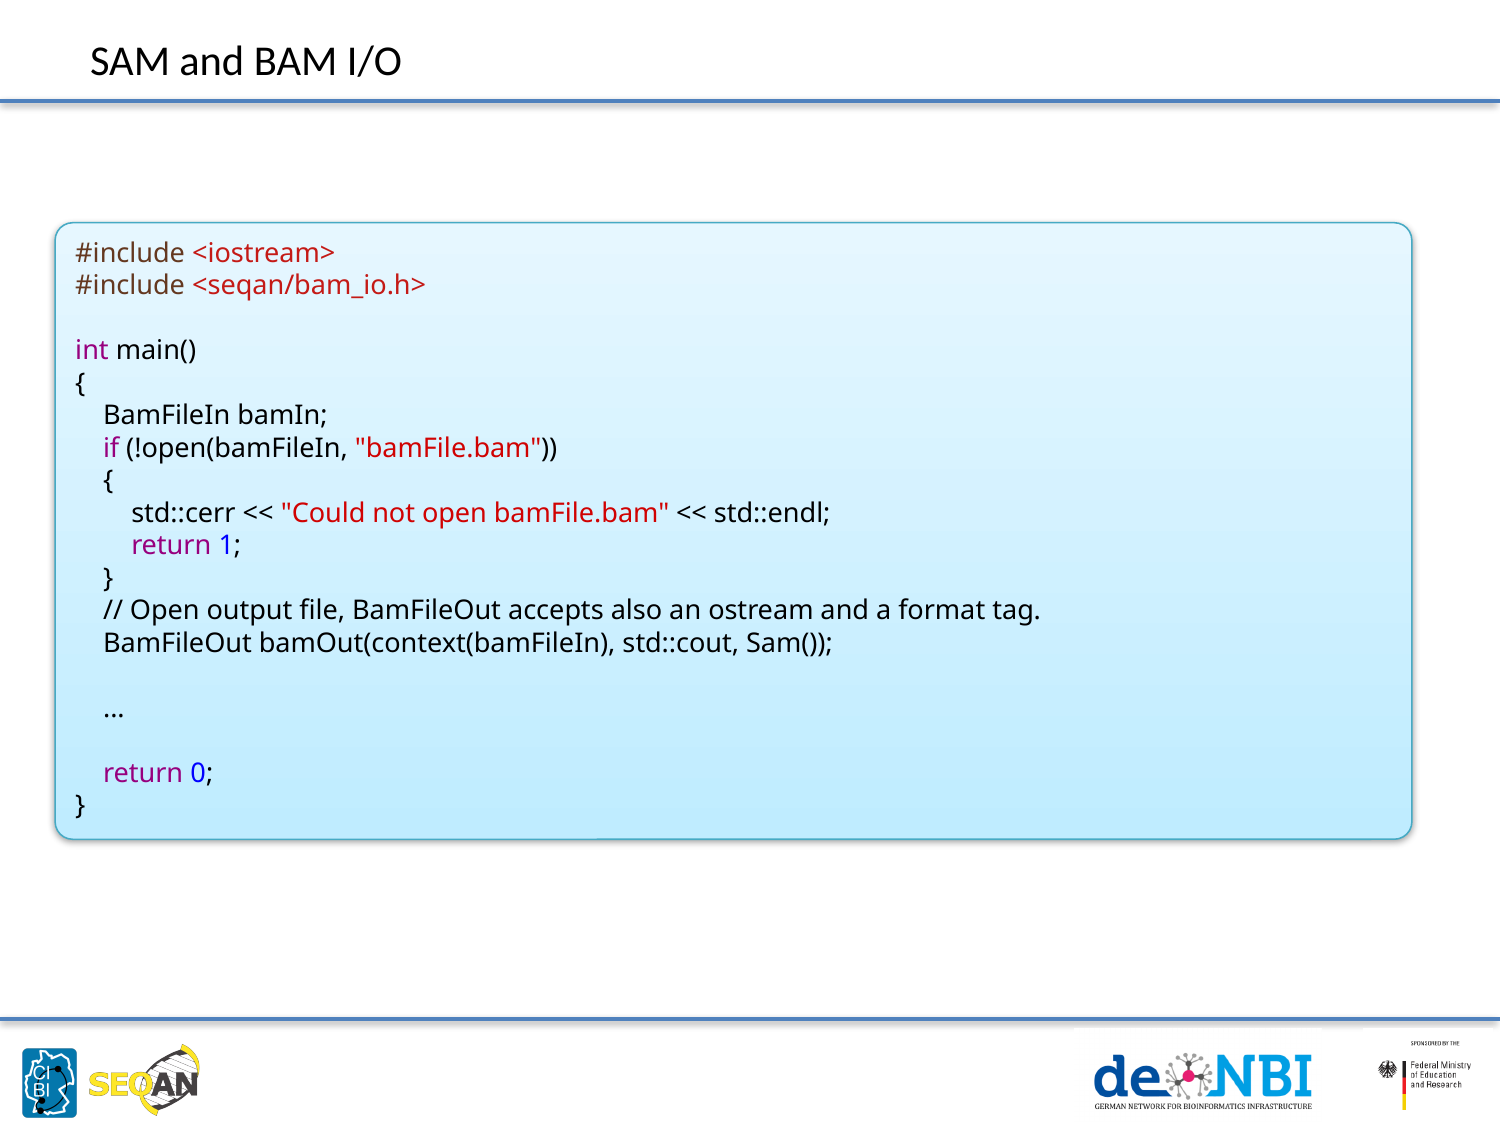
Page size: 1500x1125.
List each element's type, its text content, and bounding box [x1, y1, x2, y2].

text_box #include <iostream> #include <seqan/bam_io.h> int main() { BamFileIn bamIn; if (!open(bamFileIn, "bamFile.bam")) { std::cerr << "Could not open bamFile.bam" << std::endl; return 1; } // Open output file, BamFileOut accepts also an ostream and a format tag. BamFileOut bamOut(context(bamFileIn), std::cout, Sam()); ... return 0; } [54, 221, 1413, 841]
picture [75, 1042, 202, 1121]
title SAM and BAM I/O [75, 25, 1425, 92]
picture [40, 1051, 48, 1059]
picture [1074, 1028, 1322, 1122]
picture [33, 1108, 44, 1113]
picture [31, 1060, 40, 1071]
